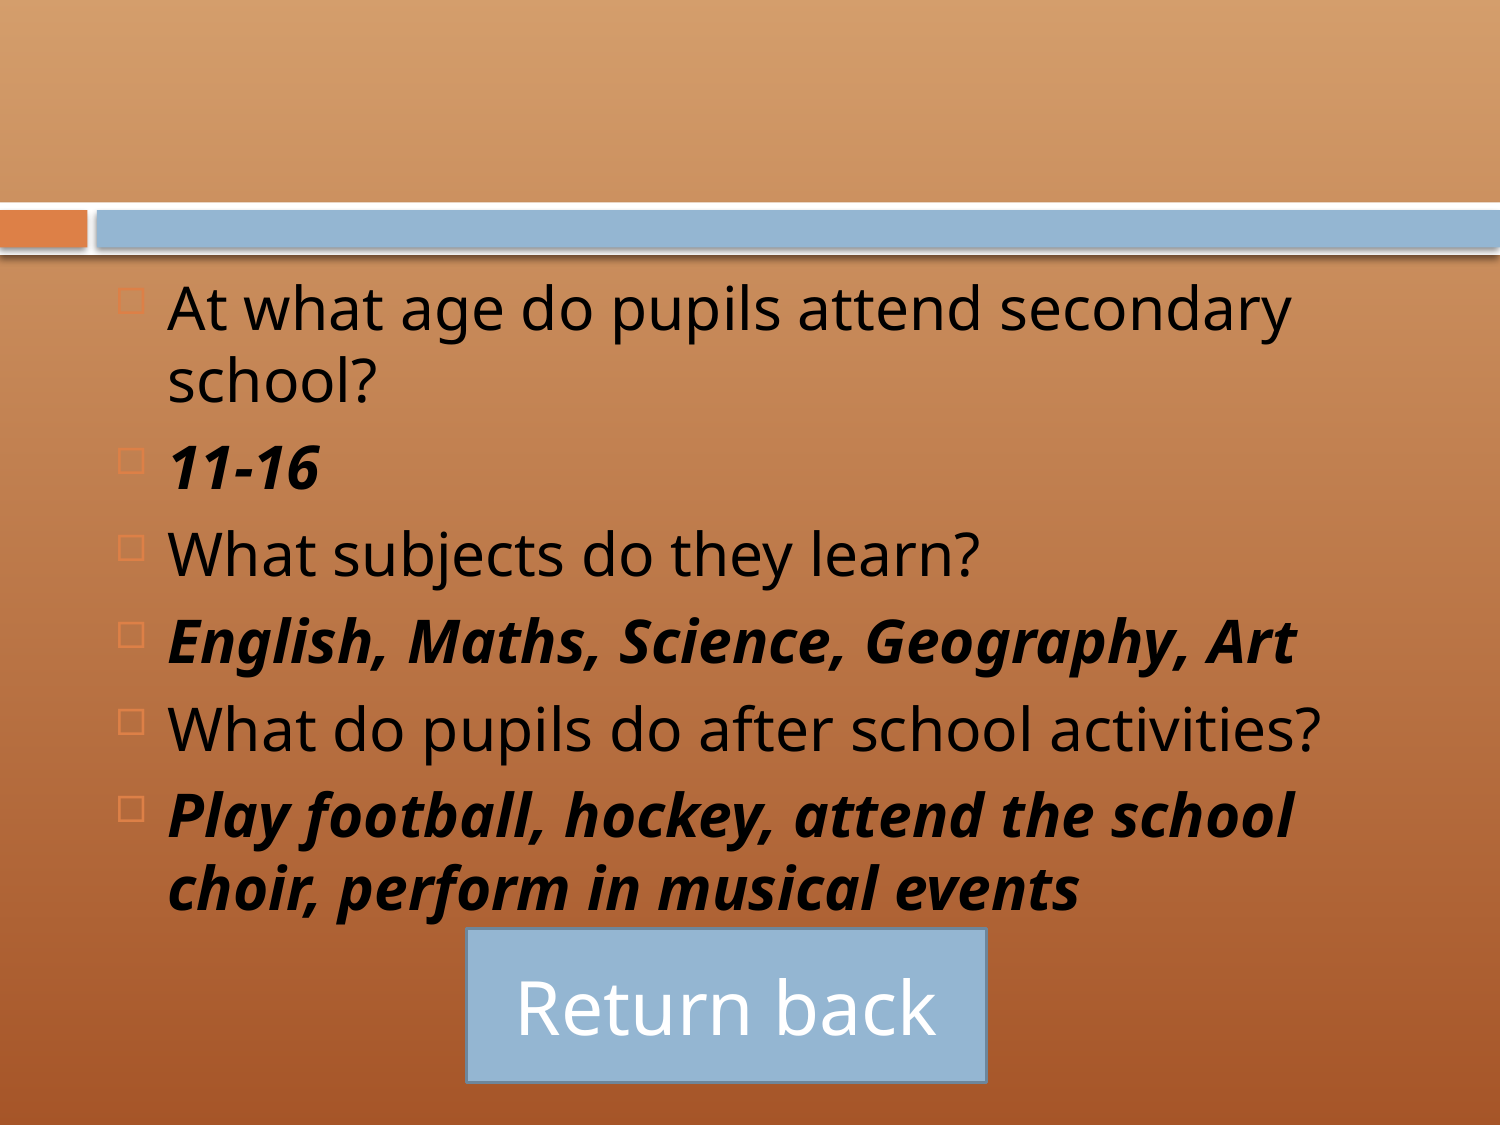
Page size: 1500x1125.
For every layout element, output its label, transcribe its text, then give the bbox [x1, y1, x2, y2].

text_box Return back [465, 927, 988, 1084]
list At what age do pupils attend secondary school? 11-16 What subjects do they learn? English, Maths, Science, Geography, Art What do pupils do after school activities? Play football, hockey, attend the school choir, perform in musical events [100, 262, 1438, 1000]
